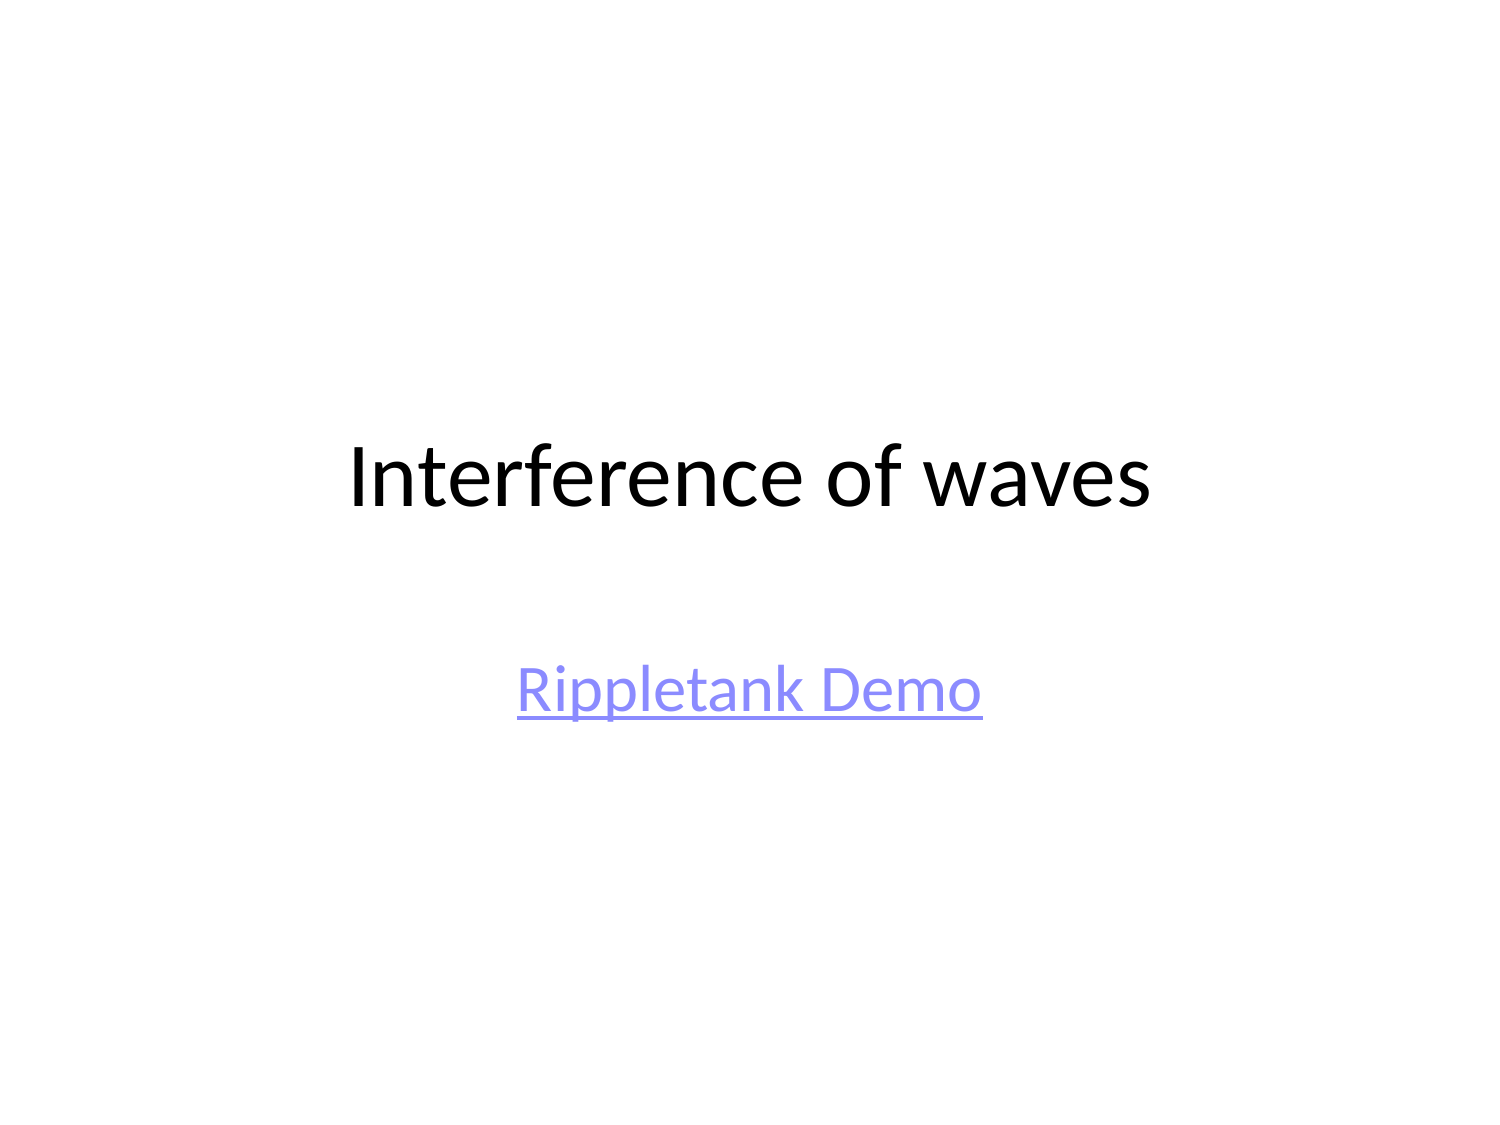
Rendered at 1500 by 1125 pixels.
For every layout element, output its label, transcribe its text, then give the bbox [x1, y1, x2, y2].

title Interference of waves [112, 349, 1388, 591]
subtitle Rippletank Demo [225, 637, 1275, 925]
